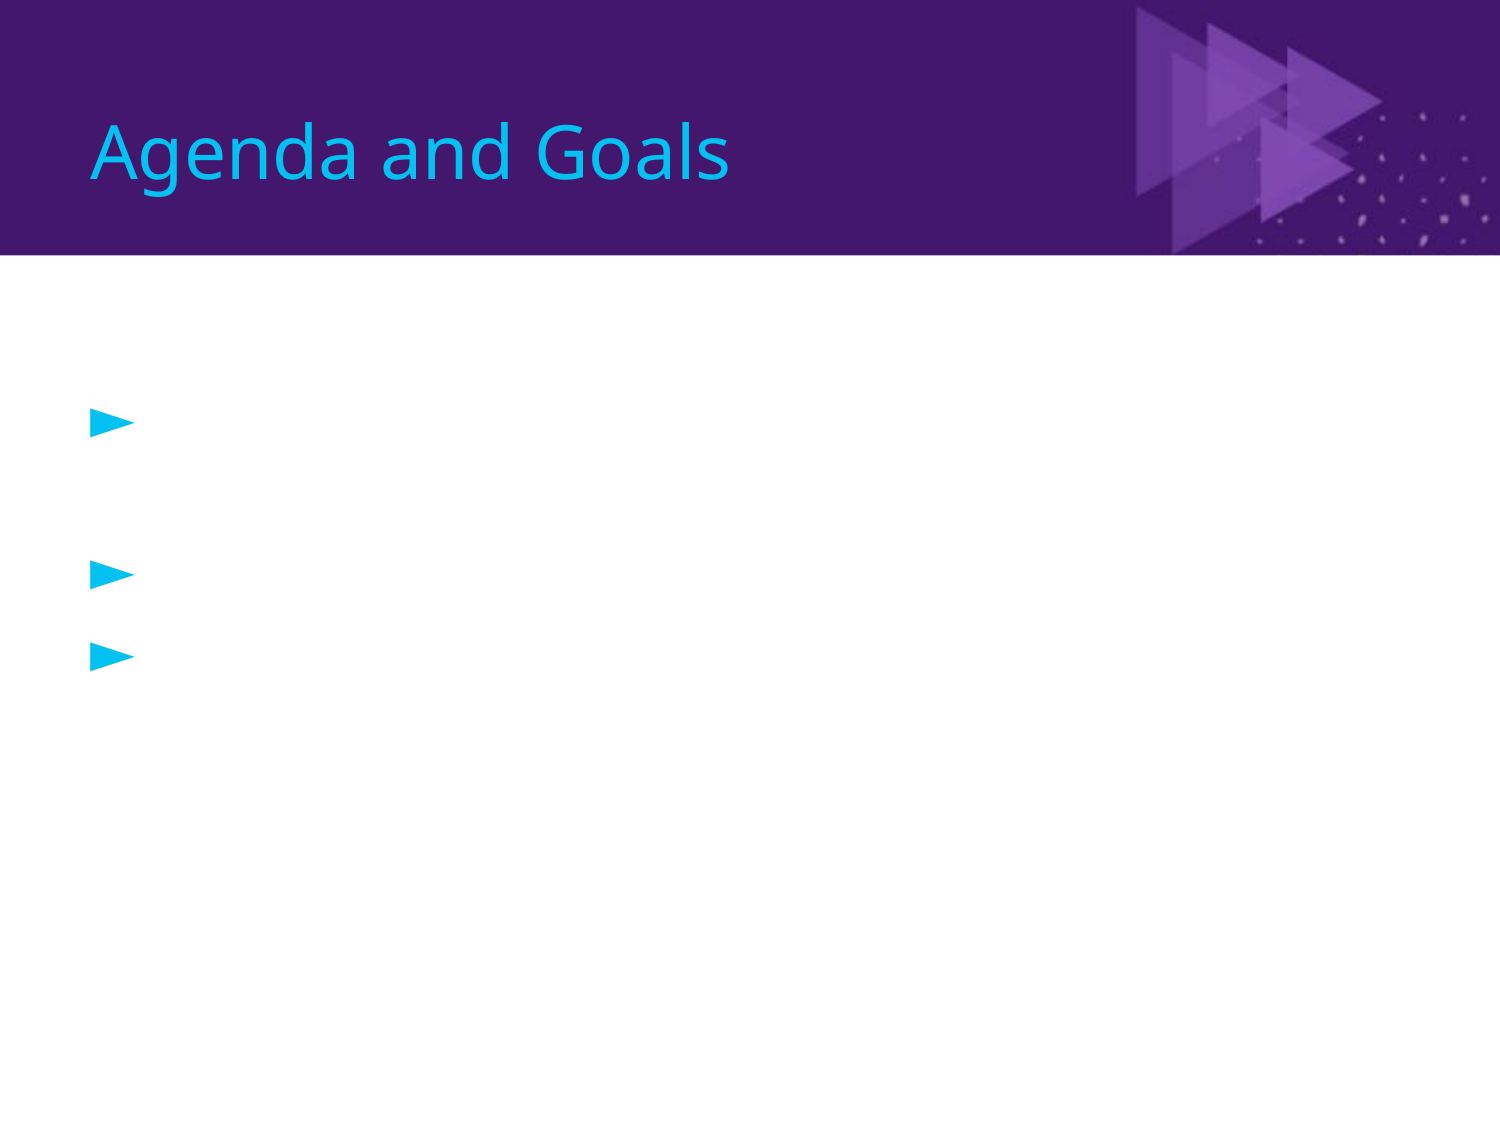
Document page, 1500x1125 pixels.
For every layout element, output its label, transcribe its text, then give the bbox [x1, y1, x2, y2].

picture [0, 0, 1500, 255]
list Examine in-built migration feature in SCCM 2012 Caveats and considerations What can I do today to prepare? [75, 373, 1447, 714]
title Agenda and Goals [75, 56, 1425, 244]
